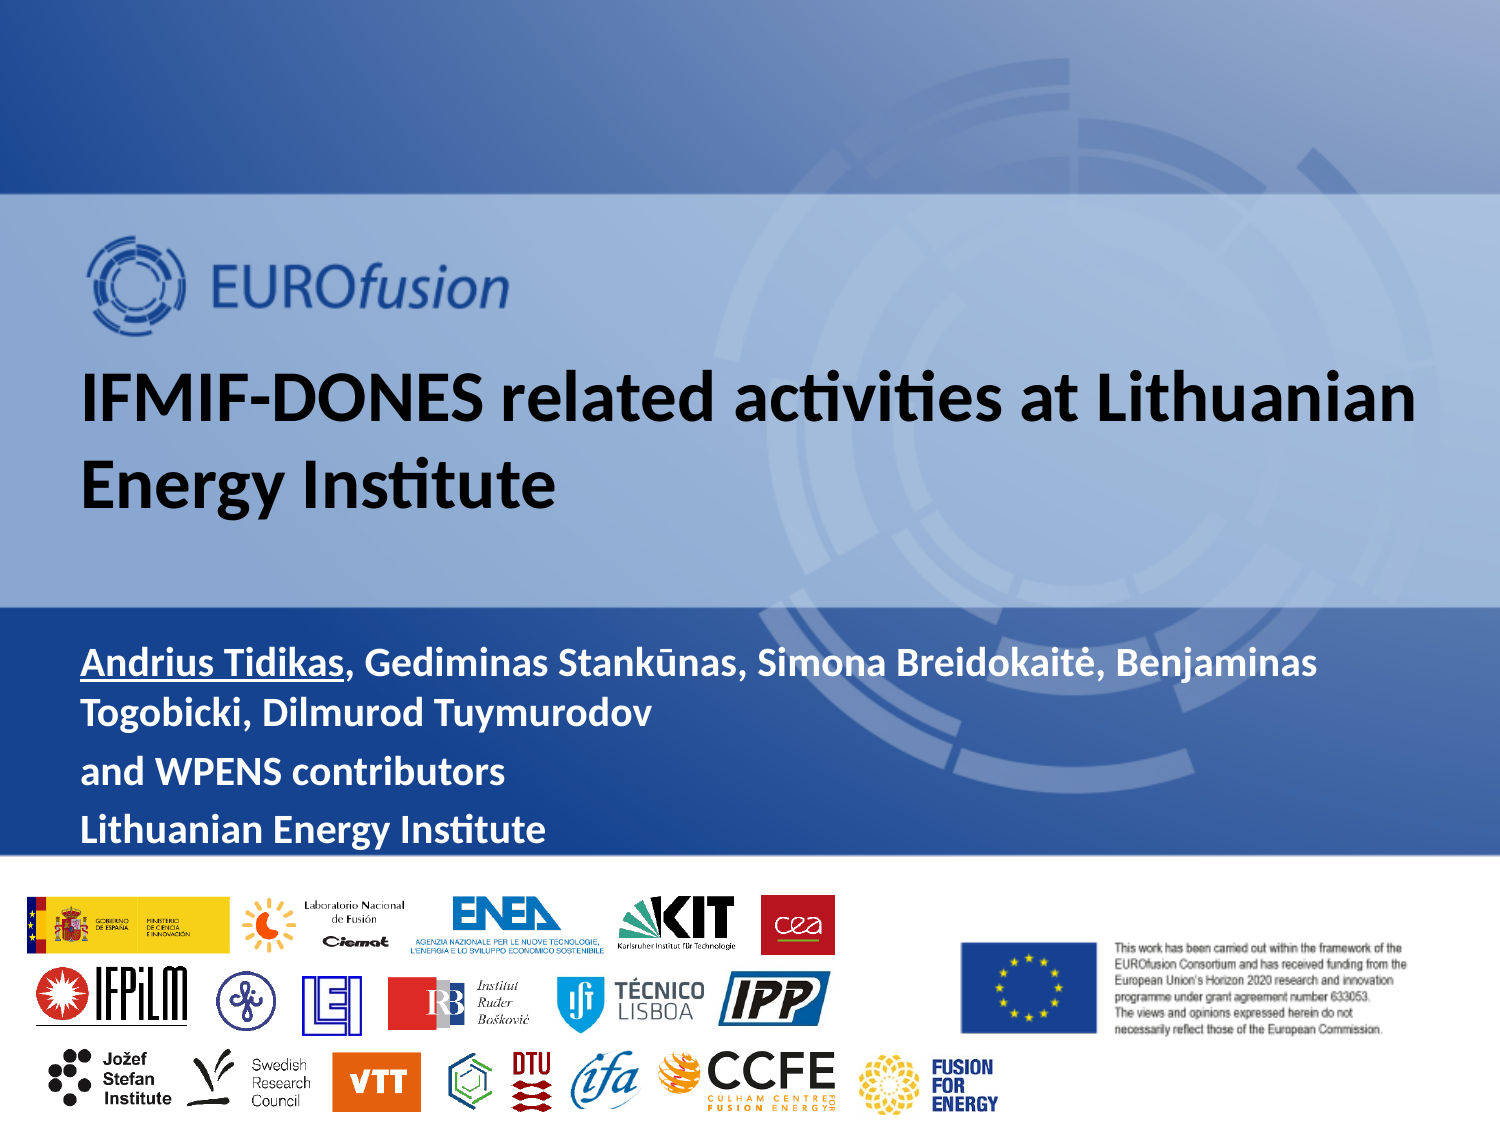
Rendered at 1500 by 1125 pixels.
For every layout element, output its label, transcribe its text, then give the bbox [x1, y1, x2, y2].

title IFMIF-DONES related activities at Lithuanian Energy Institute [64, 340, 1459, 577]
subtitle Andrius Tidikas, Gediminas Stankūnas, Simona Breidokaitė, Benjaminas Togobicki, Dilmurod Tuymurodov and WPENS contributors Lithuanian Energy Institute [64, 627, 1500, 776]
picture [0, 0, 1500, 1115]
